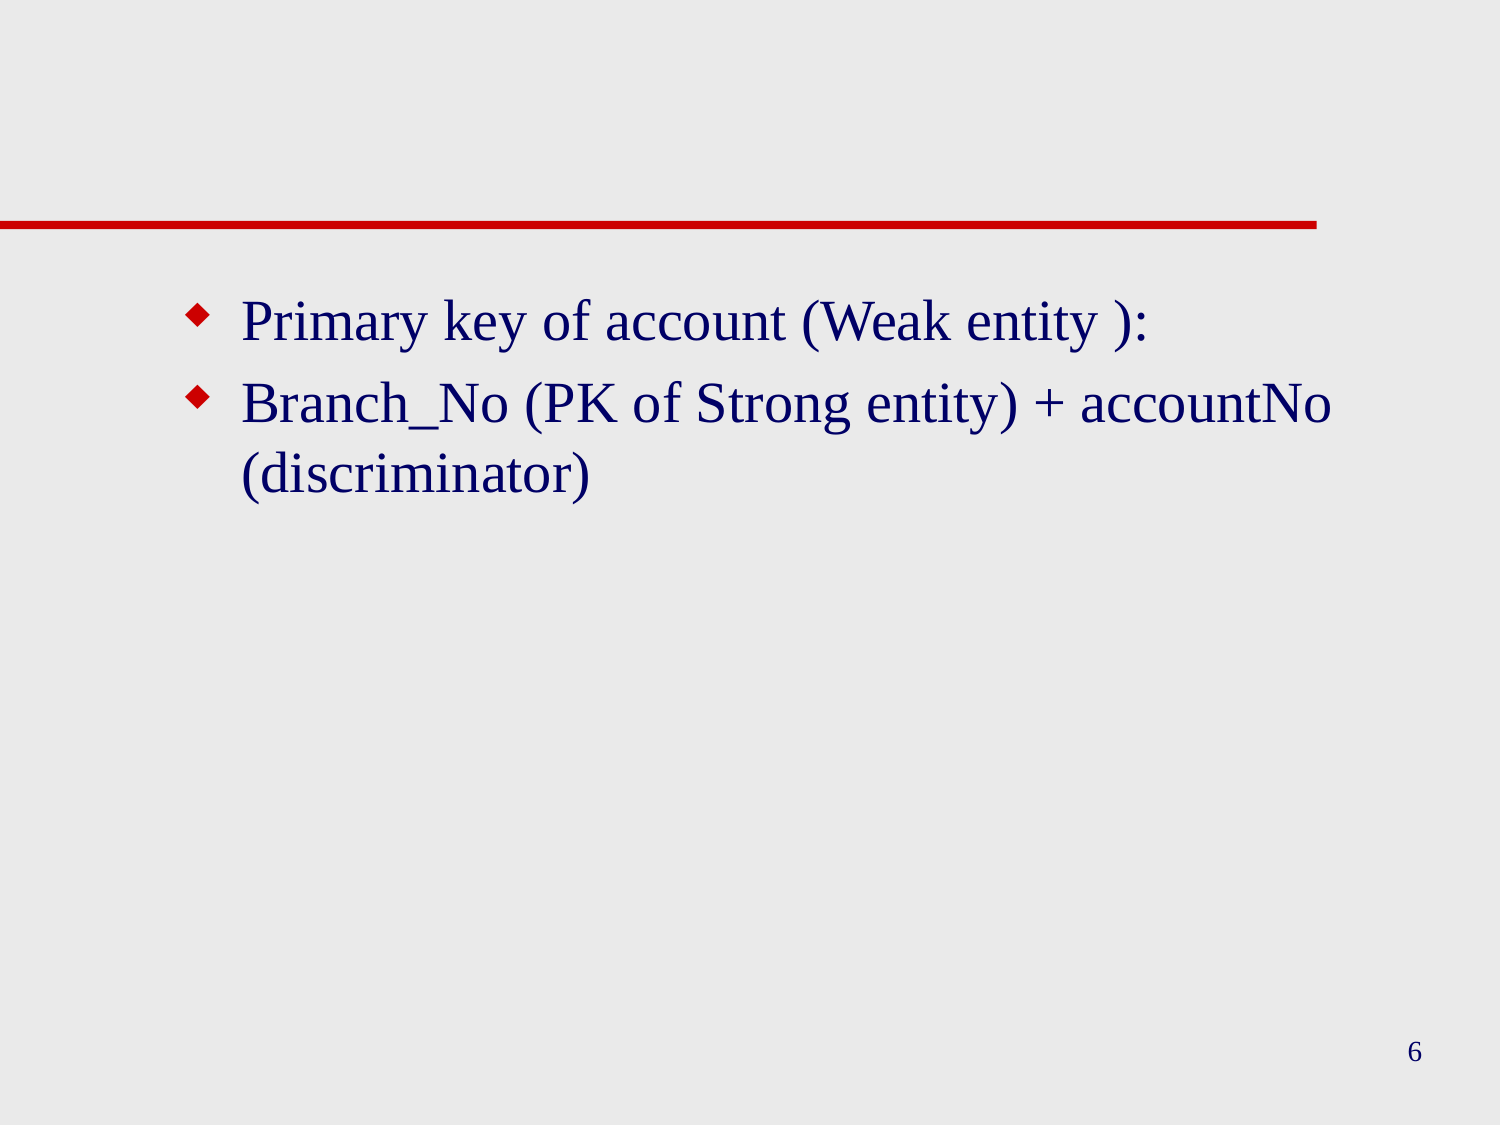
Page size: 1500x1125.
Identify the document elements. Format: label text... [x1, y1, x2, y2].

slide_number 6 [1125, 1012, 1438, 1088]
list Primary key of account (Weak entity ): Branch_No (PK of Strong entity) + accountNo (discriminator) [169, 274, 1438, 951]
